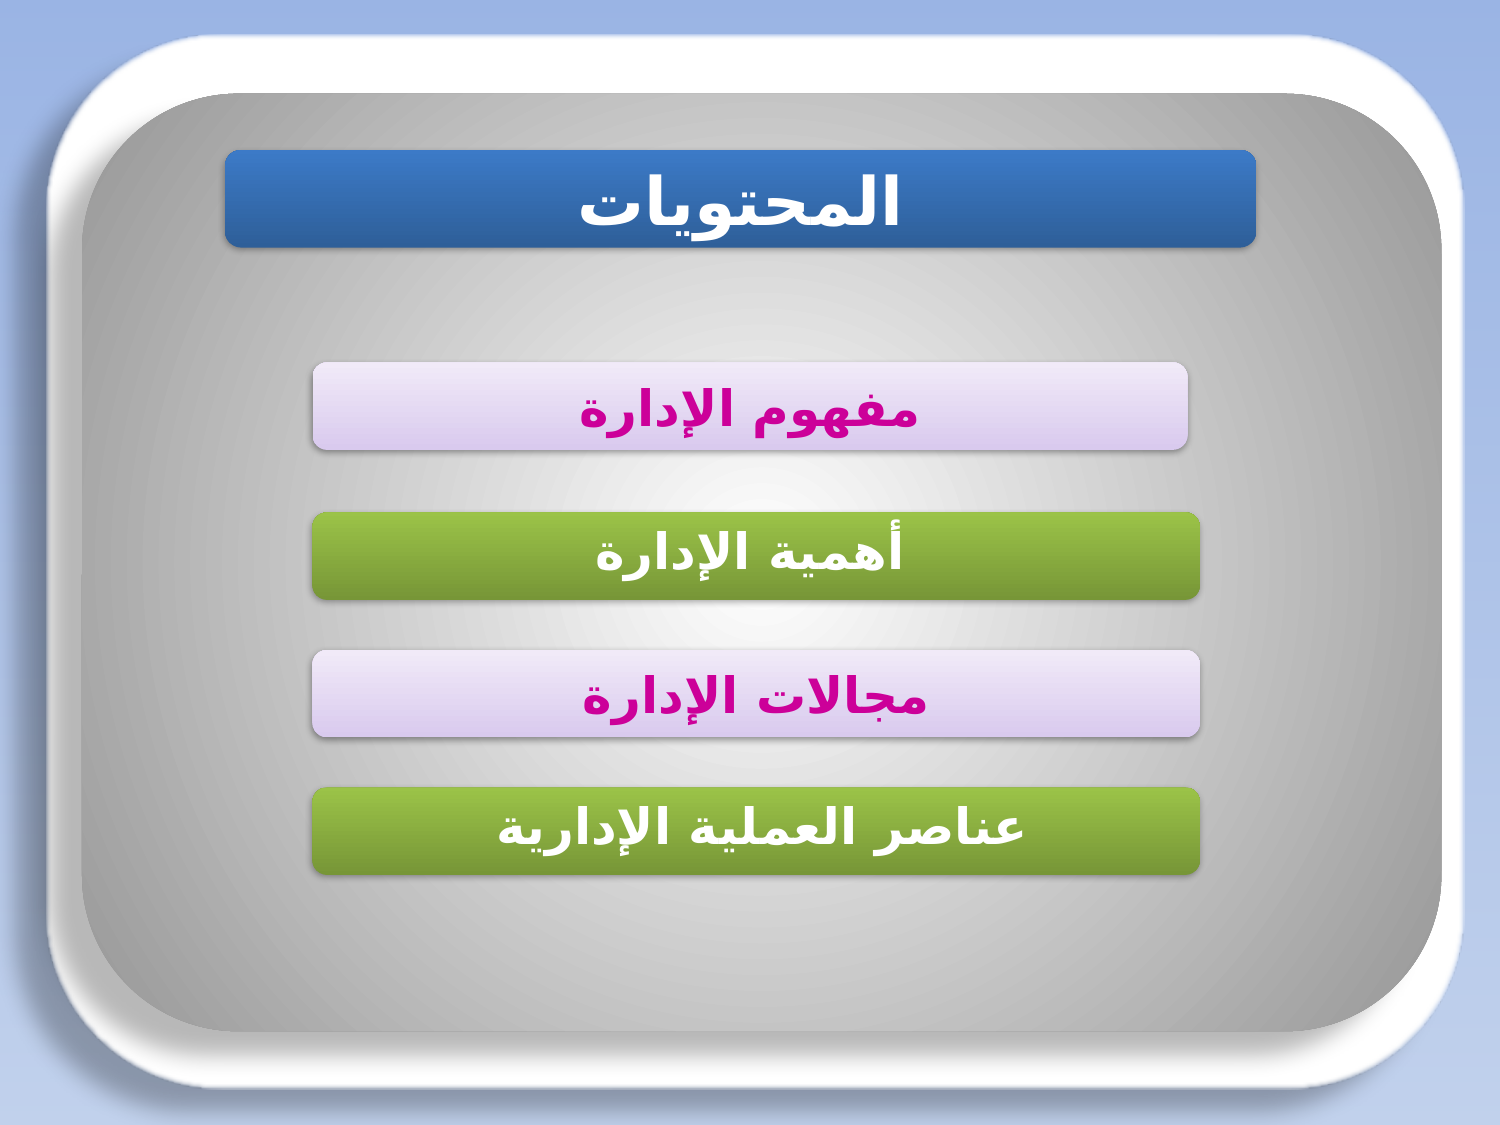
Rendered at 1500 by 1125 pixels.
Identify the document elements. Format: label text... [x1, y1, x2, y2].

text_box [79, 91, 1444, 1034]
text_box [237, 512, 1263, 601]
text_box مفهوم الإدارة [311, 361, 1189, 451]
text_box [312, 787, 1201, 876]
text_box المحتويات [224, 149, 1257, 248]
text_box [0, 0, 1500, 1125]
text_box مجالات الإدارة [311, 649, 1201, 739]
text_box [49, 34, 1468, 1089]
